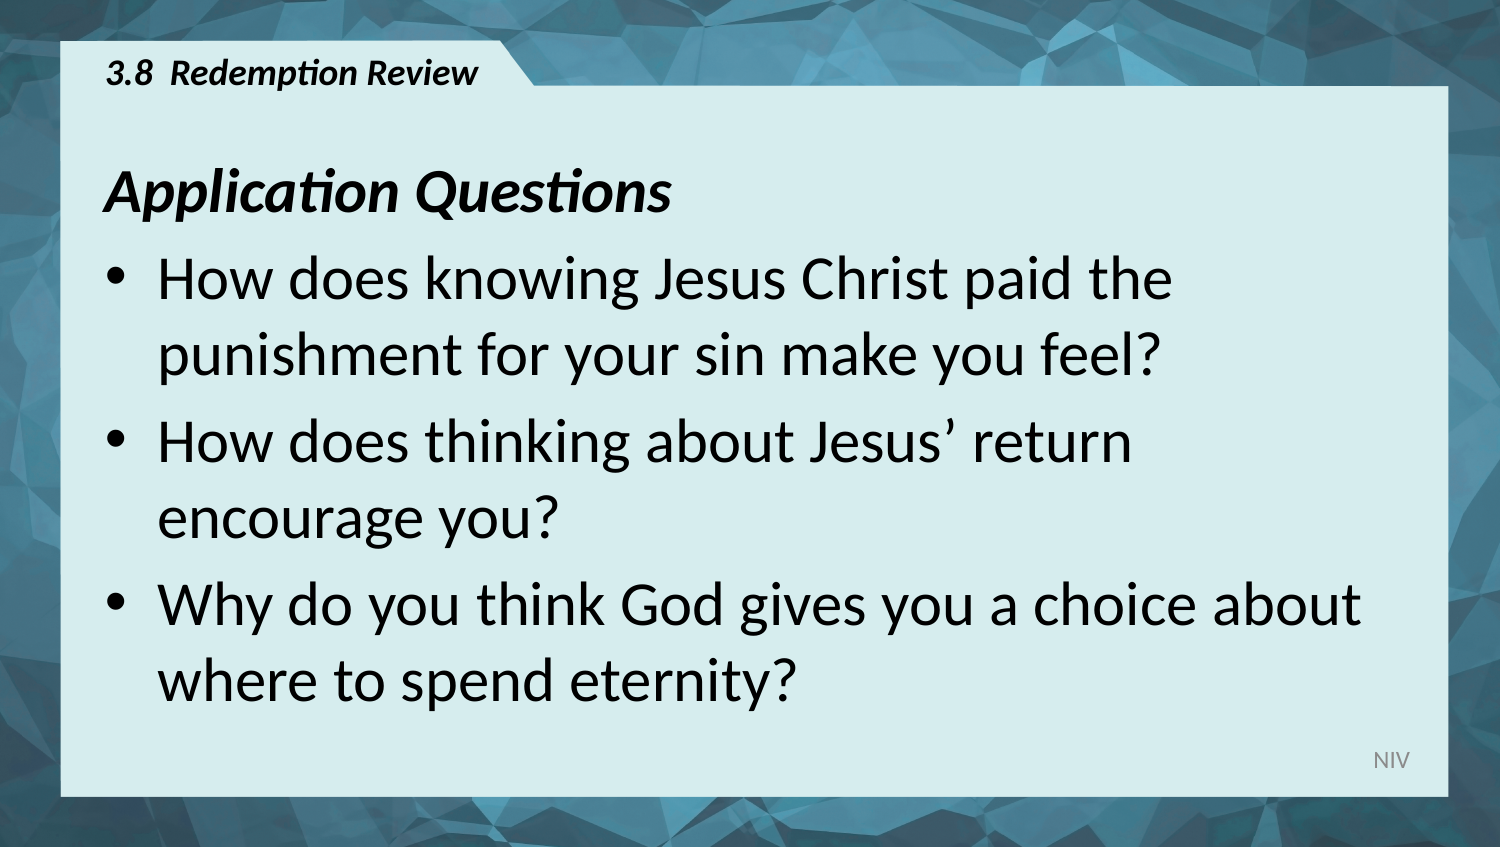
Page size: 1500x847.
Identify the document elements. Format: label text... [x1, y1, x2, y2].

footer NIV [950, 736, 1425, 782]
list Application Questions How does knowing Jesus Christ paid the punishment for your sin make you feel? How does thinking about Jesus’ return encourage you? Why do you think God gives you a choice about where to spend eternity? [89, 141, 1403, 722]
picture [0, 0, 1500, 847]
title 3.8 Redemption Review [89, 33, 1420, 108]
